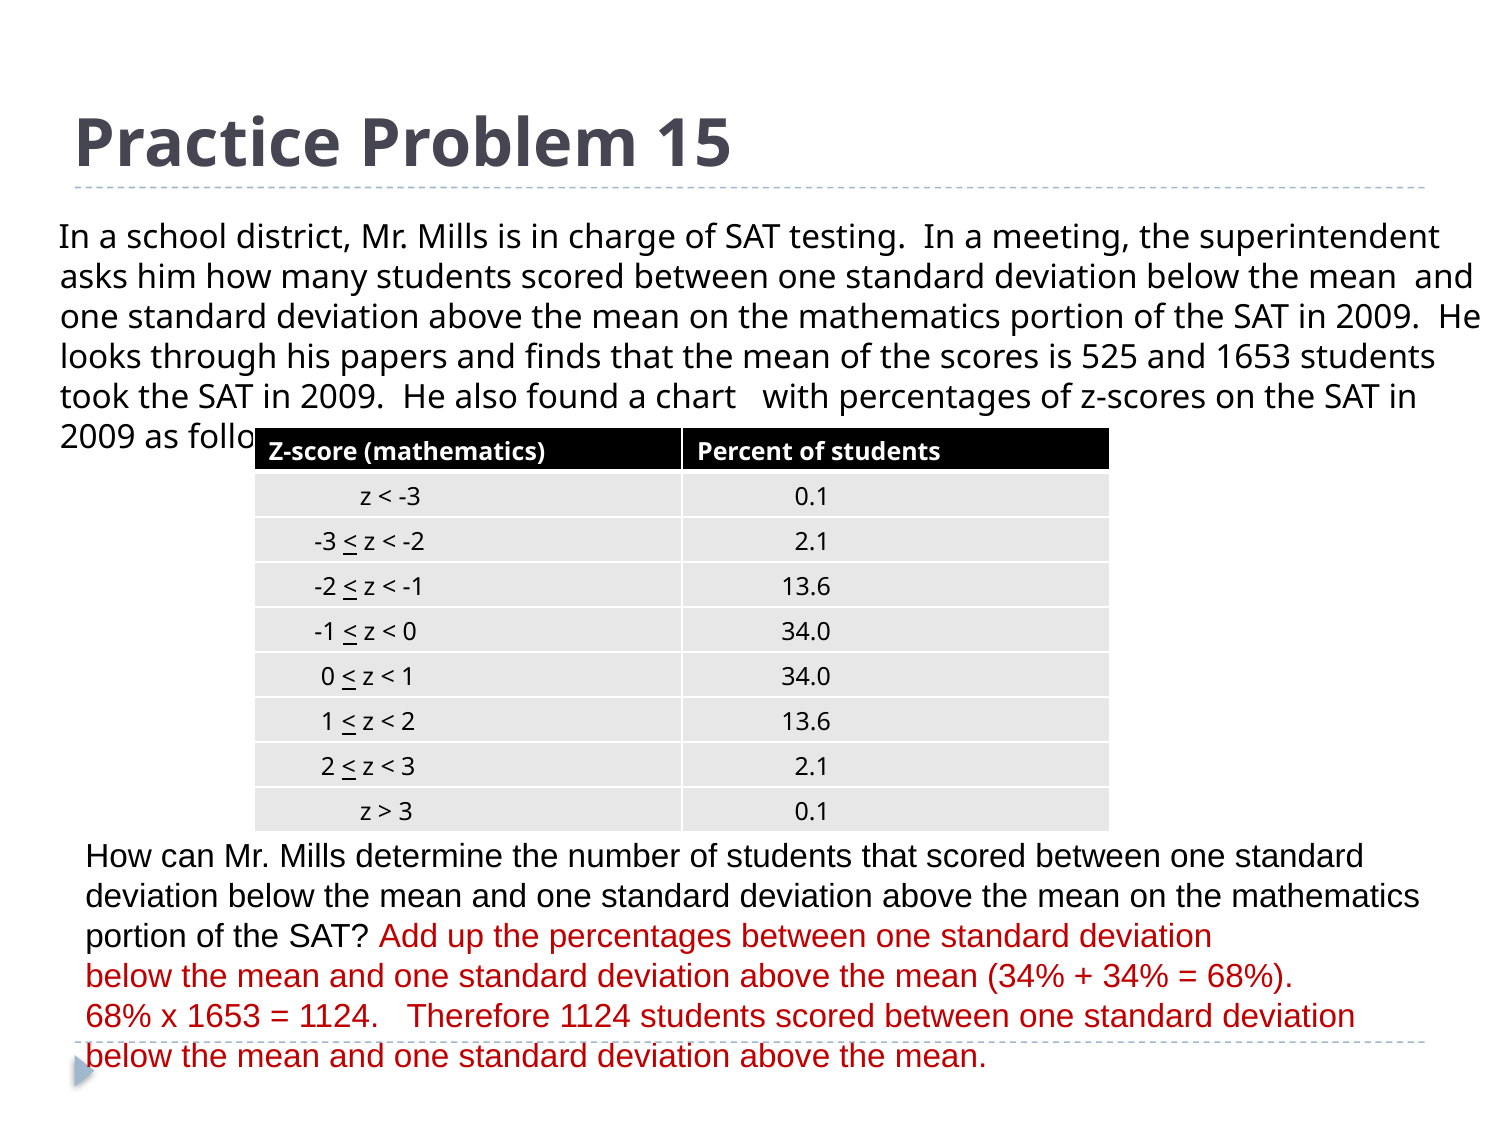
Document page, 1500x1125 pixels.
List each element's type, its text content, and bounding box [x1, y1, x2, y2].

table_cell 34.0 [683, 608, 1109, 651]
table_cell -1 < z < 0 [255, 608, 681, 651]
table_cell -2 < z < -1 [255, 563, 681, 606]
table_cell 1 < z < 2 [255, 698, 681, 741]
table_cell z < -3 [255, 474, 681, 516]
table_header Z-score (mathematics) [255, 428, 681, 469]
table_cell 2 < z < 3 [255, 743, 681, 786]
table_cell 2.1 [683, 518, 1109, 561]
table_cell 34.0 [683, 653, 1109, 696]
table_cell 13.6 [683, 563, 1109, 606]
table_cell -3 < z < -2 [255, 518, 681, 561]
list In a school district, Mr. Mills is in charge of SAT testing. In a meeting, the superintendent asks him how many students scored between one standard deviation below the mean and one standard deviation above the mean on the mathematics portion of the SAT in 2009. He looks through his papers and finds that the mean of the scores is 525 and 1653 students took the SAT in 2009. He also found a chart with percentages of z-scores on the SAT in 2009 as follows: [0, 208, 1500, 876]
table_cell 0.1 [683, 474, 1109, 516]
table_cell 13.6 [683, 698, 1109, 741]
table_cell 0 < z < 1 [255, 653, 681, 696]
table_cell z > 3 [255, 788, 681, 831]
table_cell 2.1 [683, 743, 1109, 786]
table_cell 0.1 [683, 788, 1109, 831]
table_header Percent of students [683, 428, 1109, 469]
text_box How can Mr. Mills determine the number of students that scored between one standard deviation below the mean and one standard deviation above the mean on the mathematics portion of the SAT? Add up the percentages between one standard deviation below the mean and one standard deviation above the mean (34% + 34% = 68%). 68% x 1653 = 1124. Therefore 1124 students scored between one standard deviation below the mean and one standard deviation above the mean. [70, 827, 1442, 1122]
title Practice Problem 15 [58, 25, 1409, 188]
